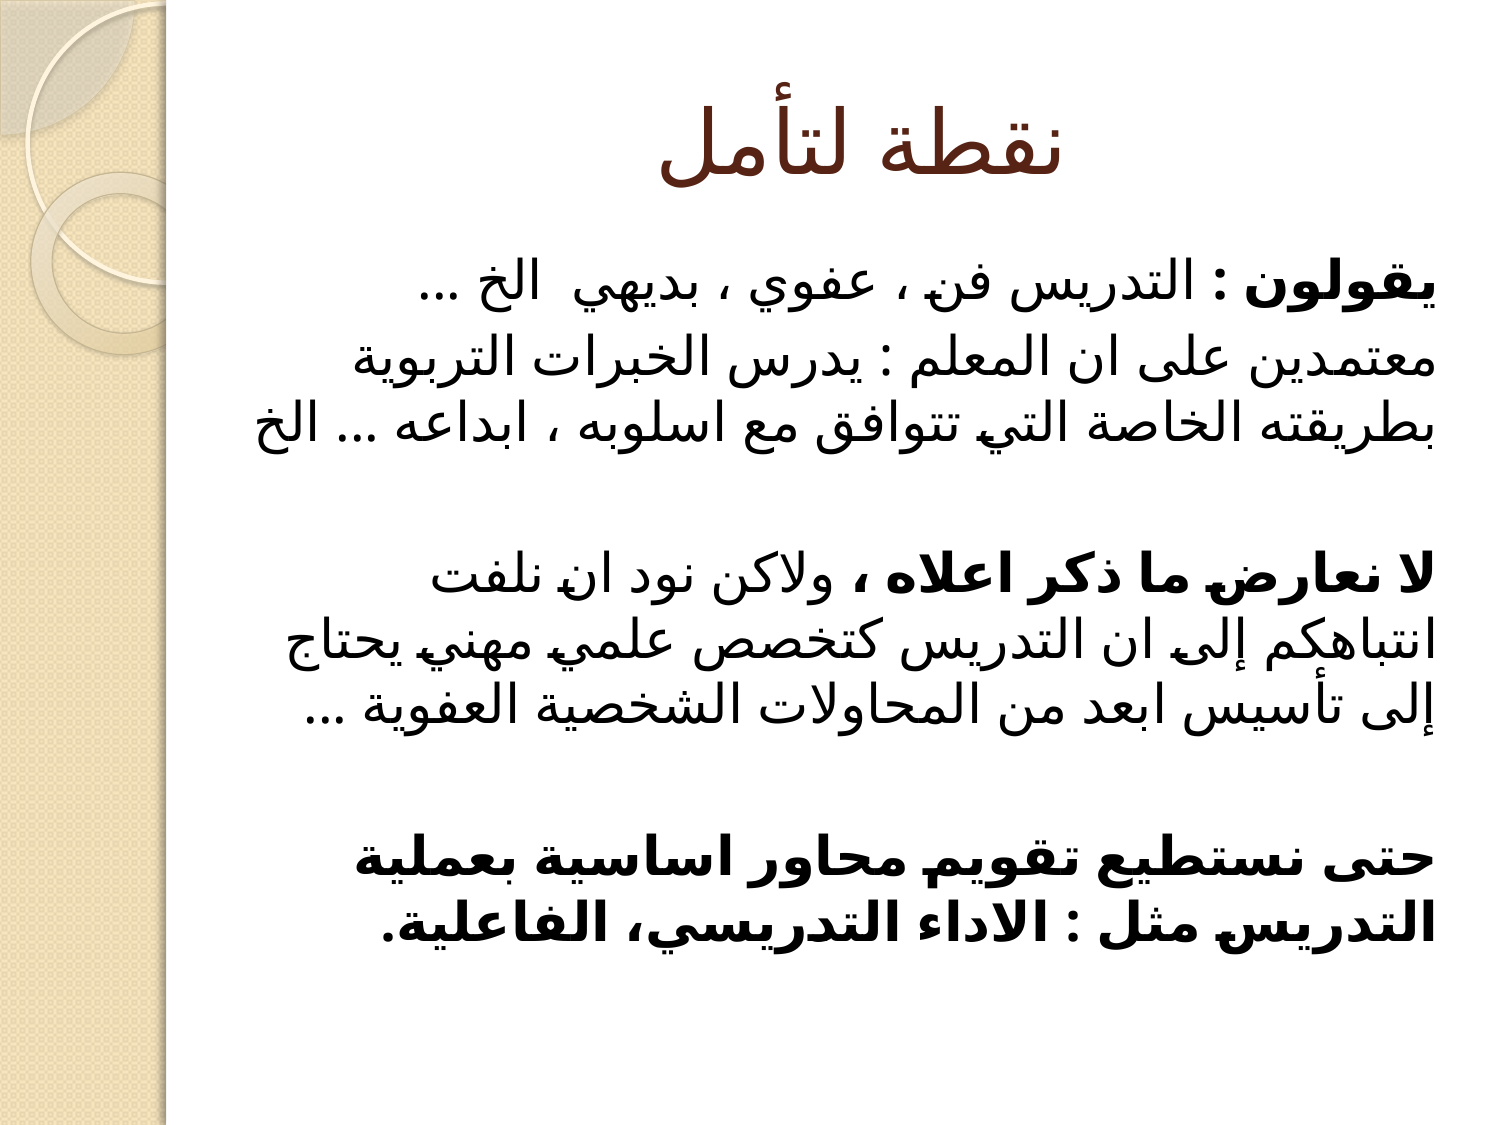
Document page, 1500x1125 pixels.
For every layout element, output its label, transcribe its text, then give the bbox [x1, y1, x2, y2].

list يقولون : التدريس فن ، عفوي ، بديهي الخ ... معتمدين على ان المعلم : يدرس الخبرات التربوية بطريقته الخاصة التي تتوافق مع اسلوبه ، ابداعه ... الخ لا نعارض ما ذكر اعلاه ، ولاكن نود ان نلفت انتباهكم إلى ان التدريس كتخصص علمي مهني يحتاج إلى تأسيس ابعد من المحاولات الشخصية العفوية ... حتى نستطيع تقويم محاور اساسية بعملية التدريس مثل : الاداء التدريسي، الفاعلية. [235, 237, 1466, 1025]
title نقطة لتأمل [235, 45, 1466, 233]
